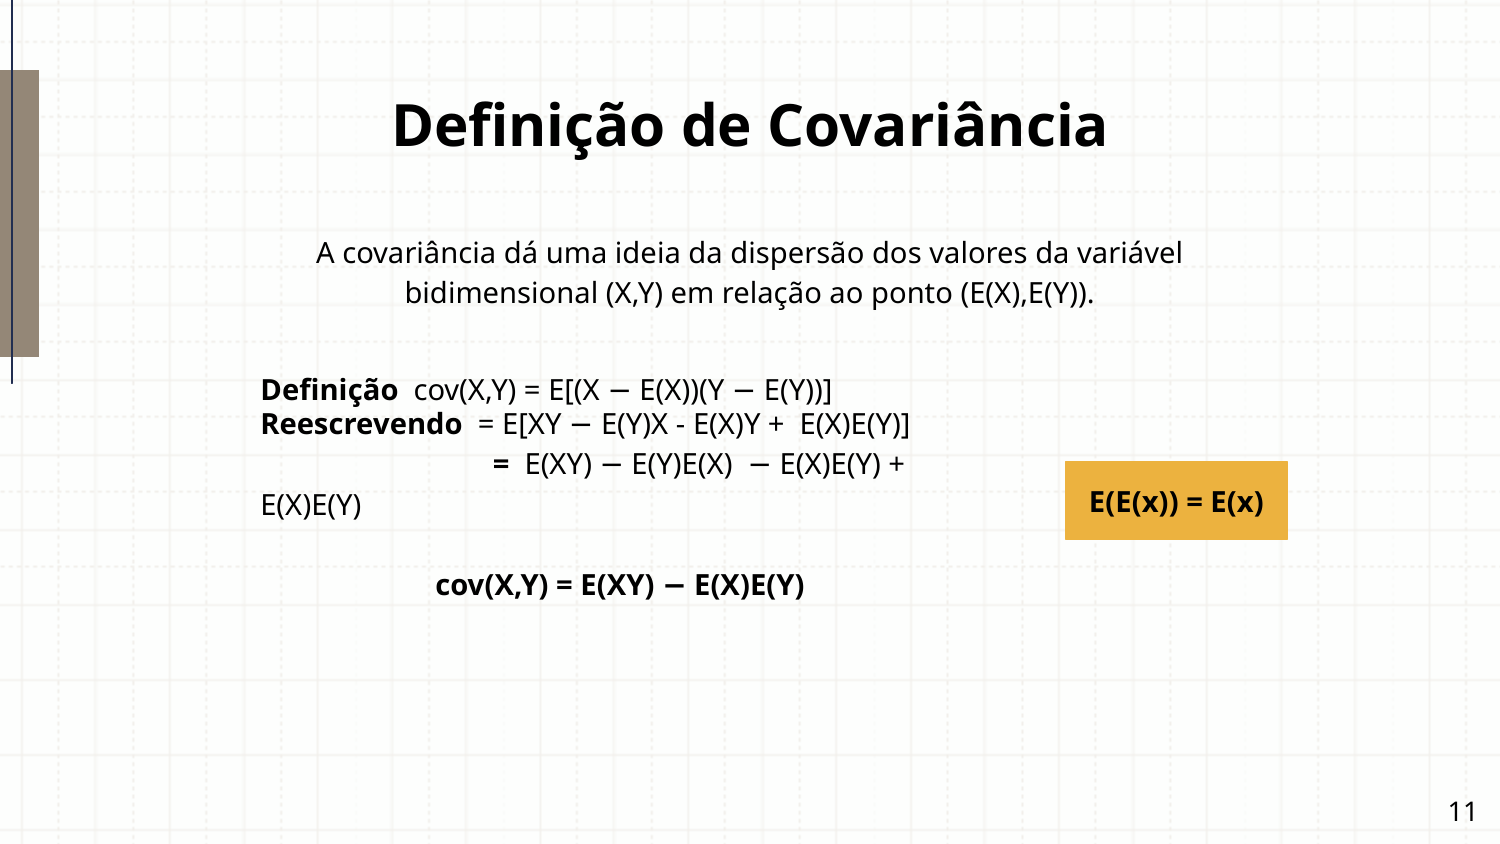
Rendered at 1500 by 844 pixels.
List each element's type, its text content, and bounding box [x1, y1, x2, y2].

text_box E(E(x)) = E(x) [1065, 461, 1288, 540]
title Definição de Covariância [118, 72, 1382, 167]
subtitle Reescrevendo = E[XY − E(Y)X - E(X)Y + E(X)E(Y)] = E(XY) − E(Y)E(X) − E(X)E(Y) + E(X)E(Y) cov(X,Y) = E(XY) − E(X)E(Y) [245, 538, 996, 617]
subtitle A covariância dá uma ideia da dispersão dos valores da variável bidimensional (X,Y) em relação ao ponto (E(X),E(Y)). [233, 214, 1267, 348]
subtitle Definição cov(X,Y) = E[(X − E(X))(Y − E(Y))] [245, 384, 1112, 462]
slide_number ‹#› [1403, 779, 1494, 844]
